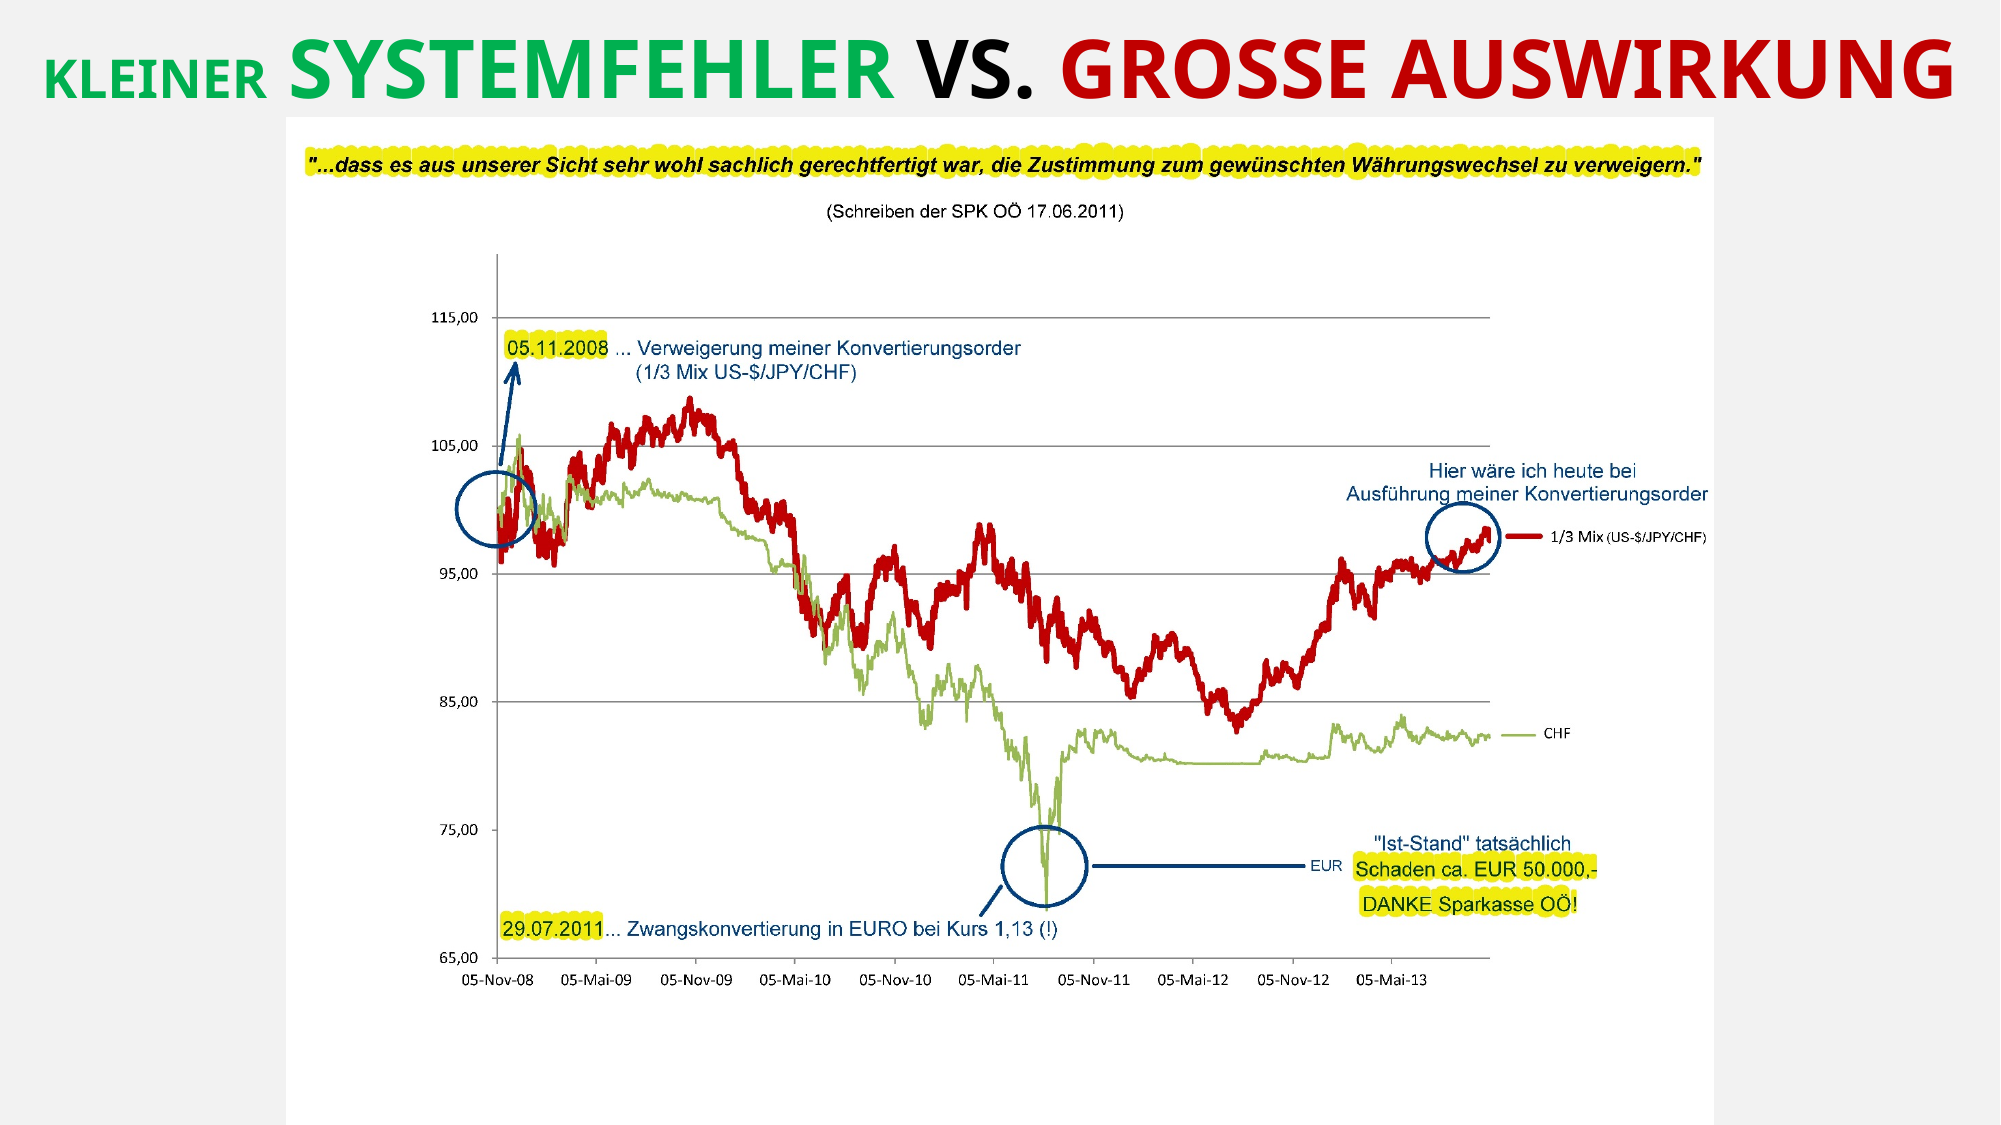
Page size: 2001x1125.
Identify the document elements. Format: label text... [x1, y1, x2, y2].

picture [286, 117, 1714, 1125]
title KLEINER SYSTEMFEHLER VS. GROSSE AUSWIRKUNG [0, 0, 2000, 125]
